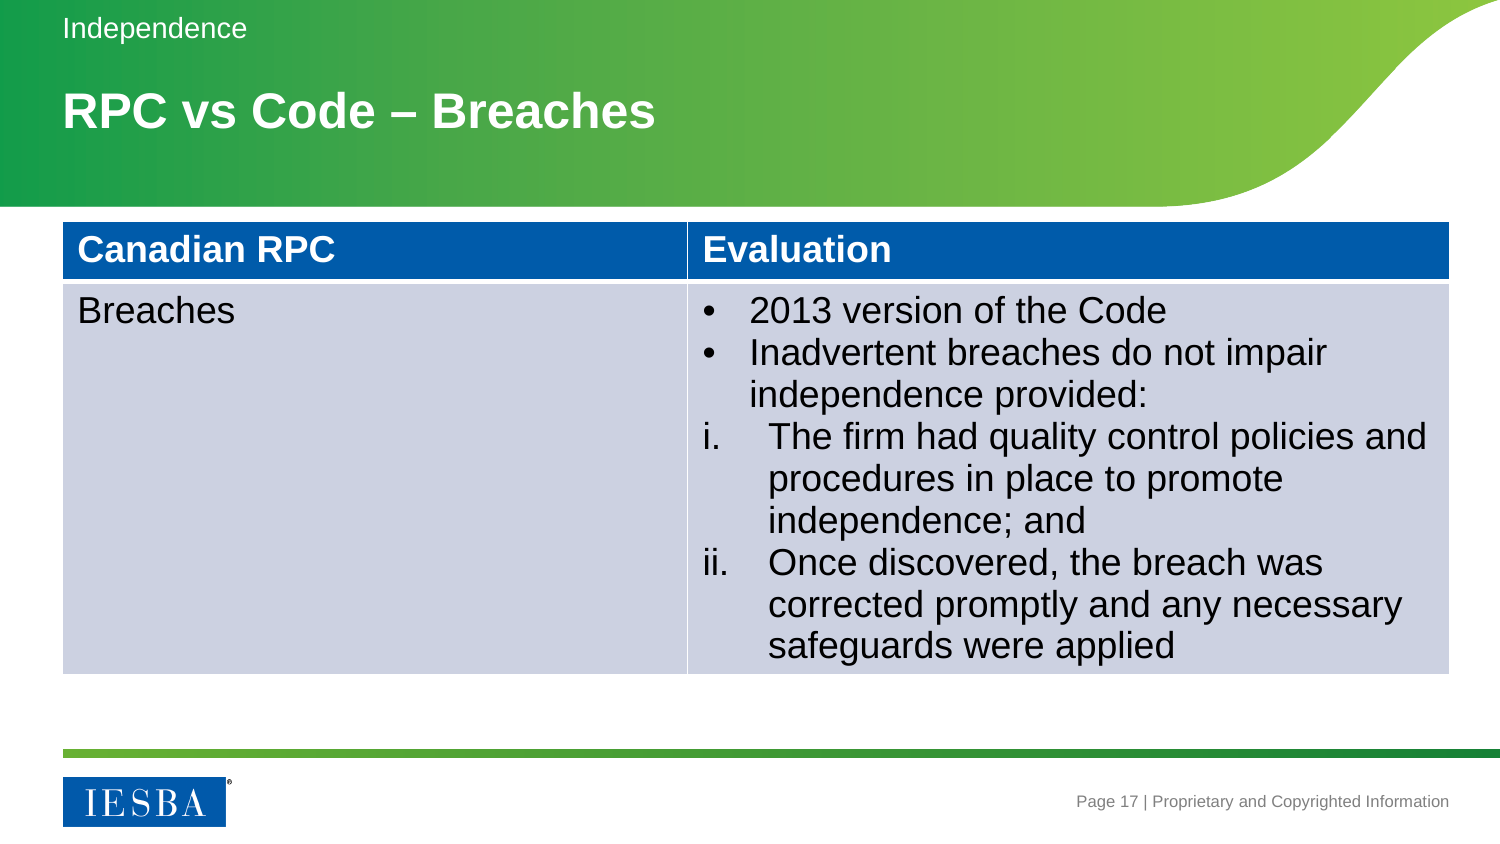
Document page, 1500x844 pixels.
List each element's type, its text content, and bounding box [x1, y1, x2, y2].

table_cell Breaches [63, 284, 687, 674]
picture [63, 777, 232, 827]
table_header Evaluation [688, 222, 1449, 279]
table_header Canadian RPC [63, 222, 687, 279]
table_cell 2013 version of the Code Inadvertent breaches do not impair independence provided: The firm had quality control policies and procedures in place to promote independence; and Once discovered, the breach was corrected promptly and any necessary safeguards were applied [688, 284, 1449, 674]
title RPC vs Code – Breaches [62, 75, 1300, 142]
picture [0, 0, 1500, 207]
subtitle Independence [62, 9, 500, 38]
